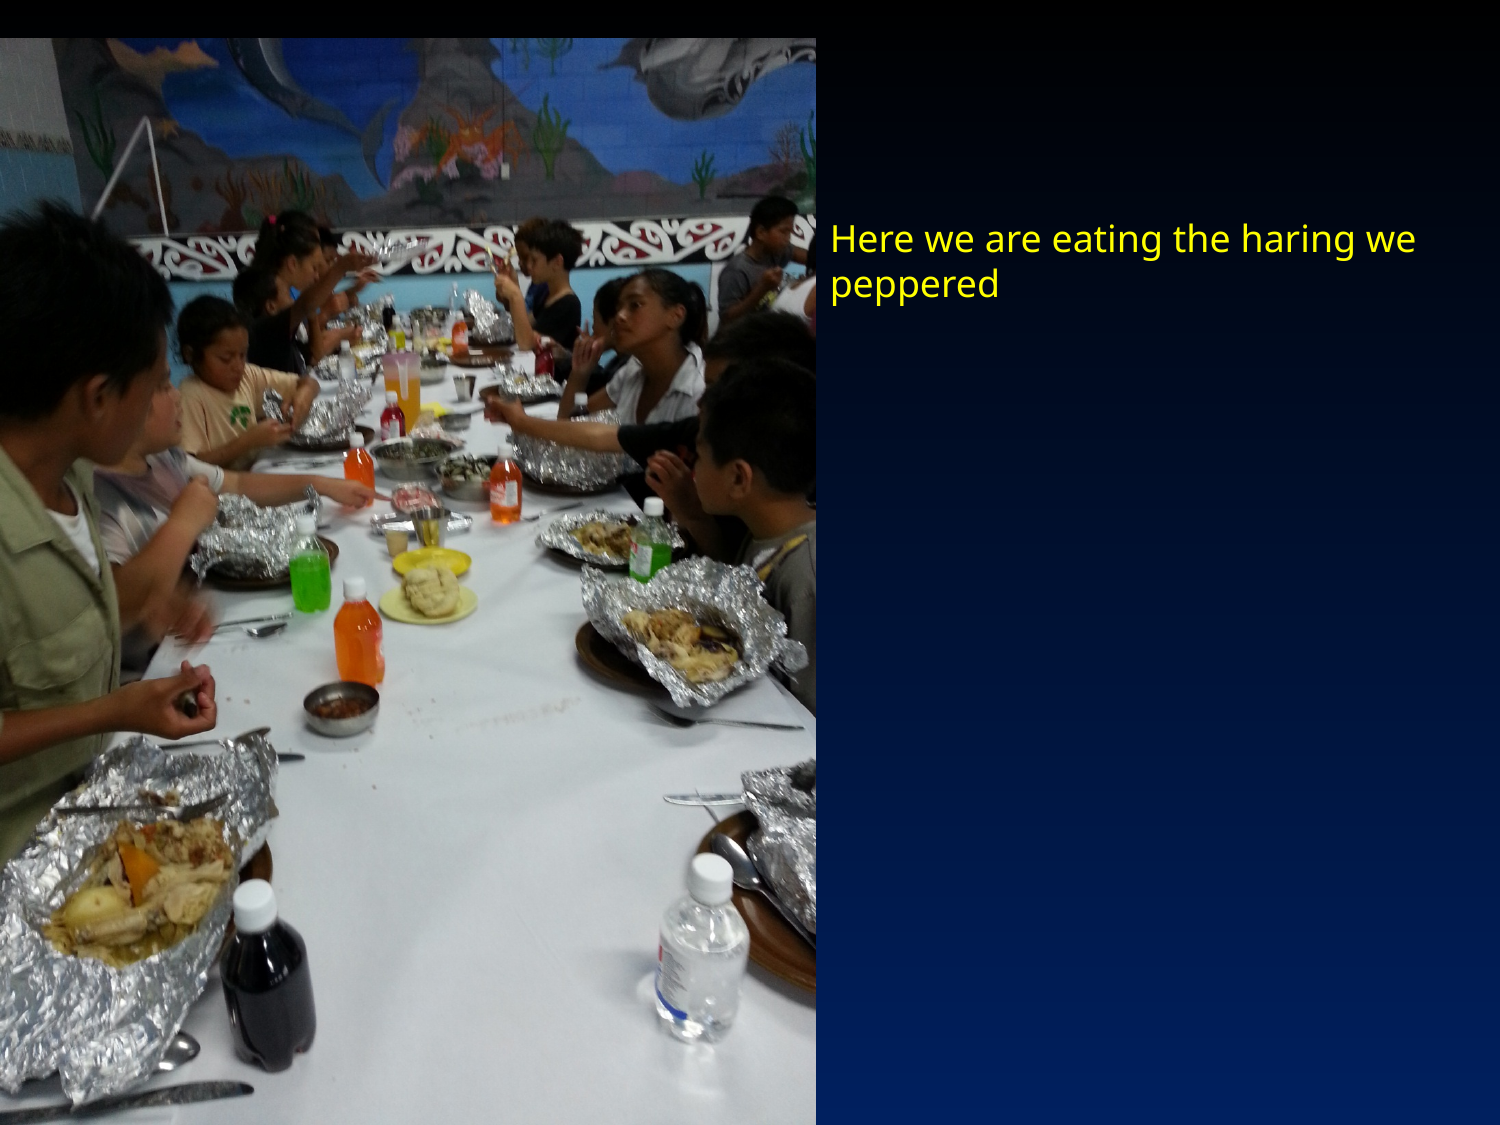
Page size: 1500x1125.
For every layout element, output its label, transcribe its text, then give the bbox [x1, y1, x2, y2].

text_box Here we are eating the haring we peppered [858, 208, 1500, 313]
picture [0, 37, 816, 1125]
